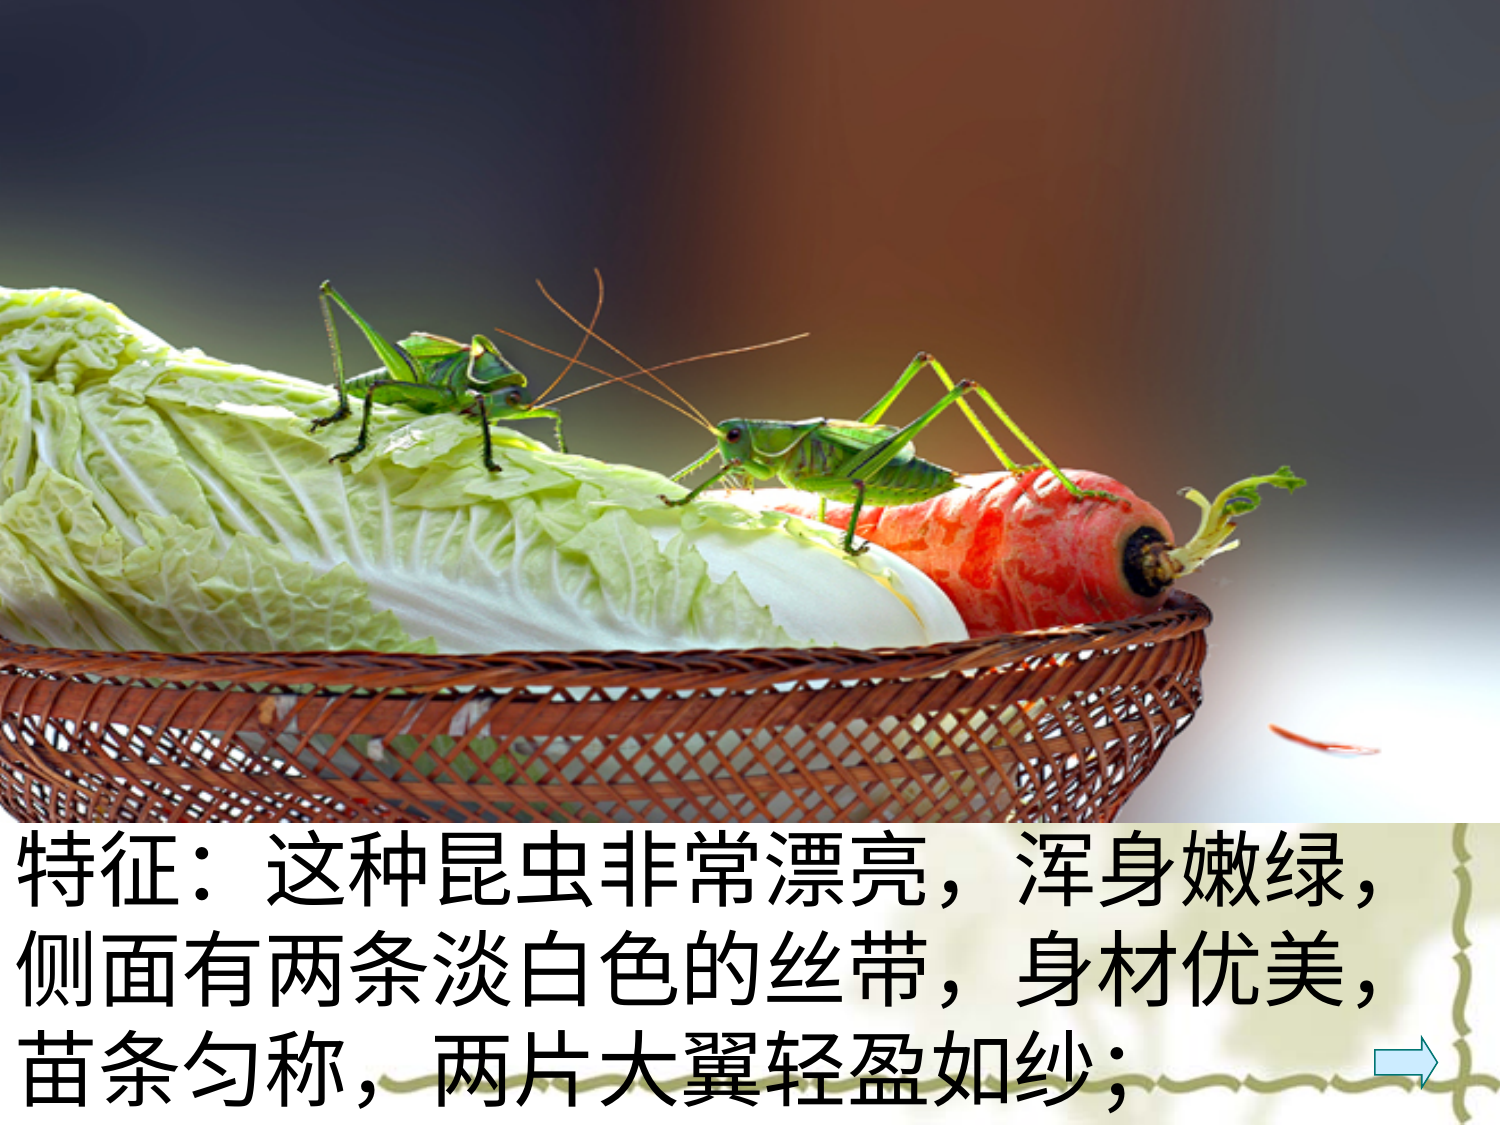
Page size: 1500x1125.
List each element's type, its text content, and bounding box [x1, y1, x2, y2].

text_box 特征：这种昆虫非常漂亮，浑身嫩绿， 侧面有两条淡白色的丝带，身材优美， 苗条匀称，两片大翼轻盈如纱； [0, 831, 1500, 1125]
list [0, 0, 1500, 823]
text_box [1374, 1037, 1438, 1088]
